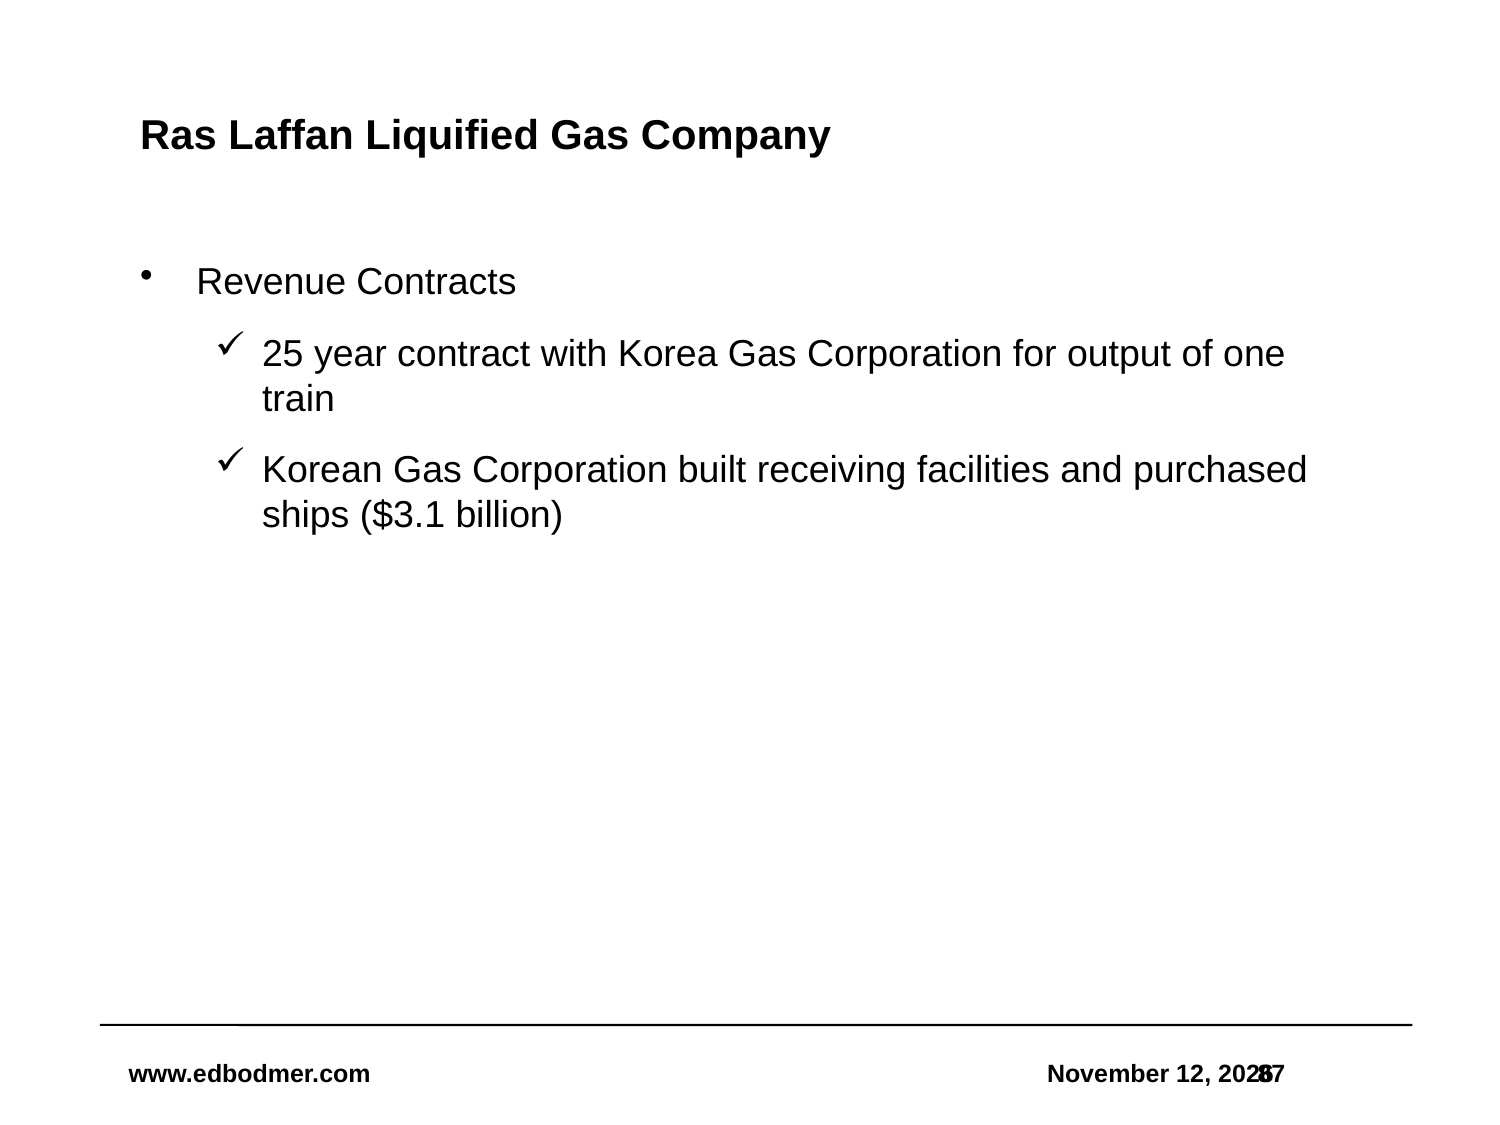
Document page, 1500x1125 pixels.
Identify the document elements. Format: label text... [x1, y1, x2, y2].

list Revenue Contracts 25 year contract with Korea Gas Corporation for output of one train Korean Gas Corporation built receiving facilities and purchased ships ($3.1 billion) [124, 249, 1376, 1001]
title Ras Laffan Liquified Gas Company [124, 99, 1288, 226]
